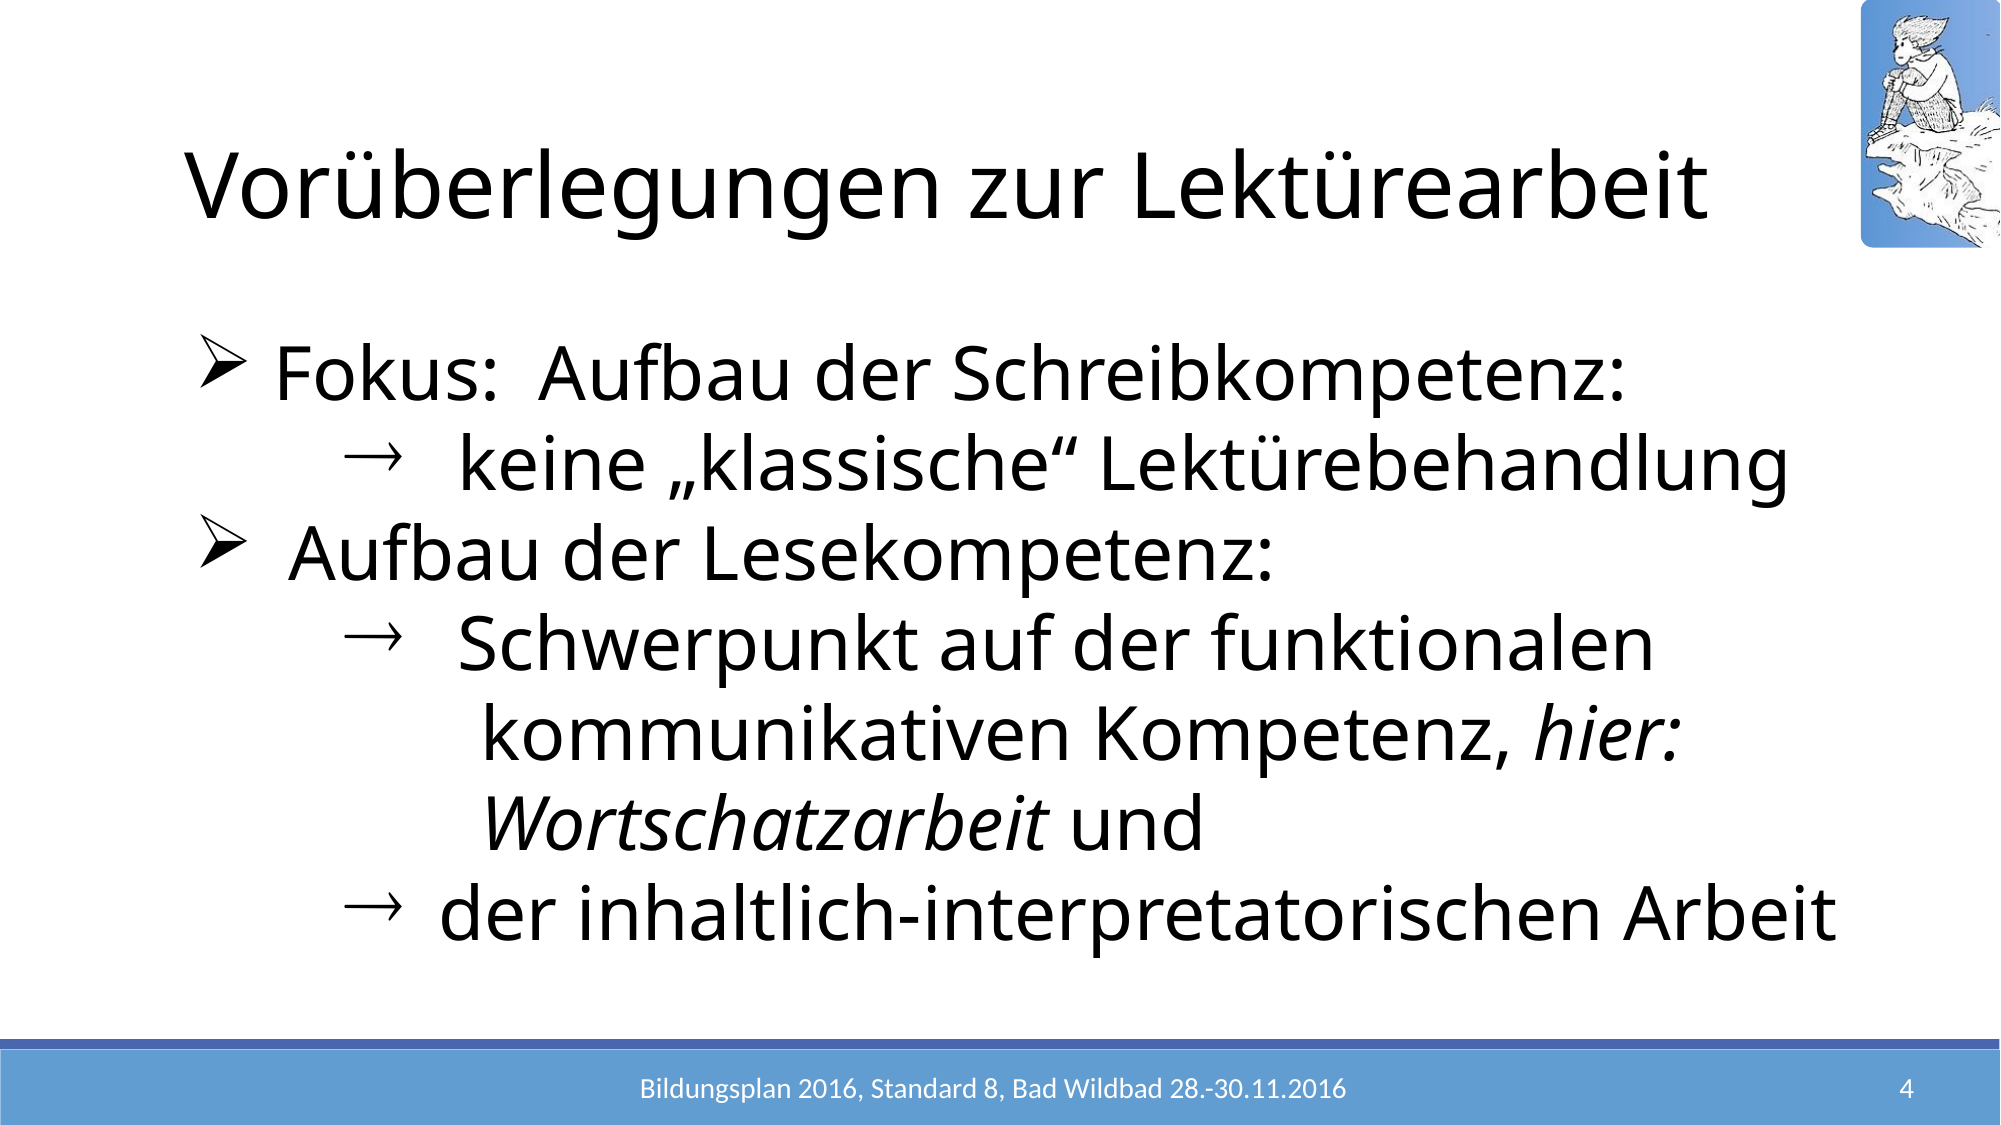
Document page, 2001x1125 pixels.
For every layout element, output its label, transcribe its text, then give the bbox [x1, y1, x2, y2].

text_box Vorüberlegungen zur Lektürearbeit [170, 120, 1848, 245]
text_box Fokus: Aufbau der Schreibkompetenz: keine „klassische“ Lektürebehandlung Aufbau der Lesekompetenz: Schwerpunkt auf der funktionalen kommunikativen Kompetenz, hier: Wortschatzarbeit und der inhaltlich-interpretatorischen Arbeit [179, 318, 1963, 963]
picture [1860, 0, 2001, 248]
